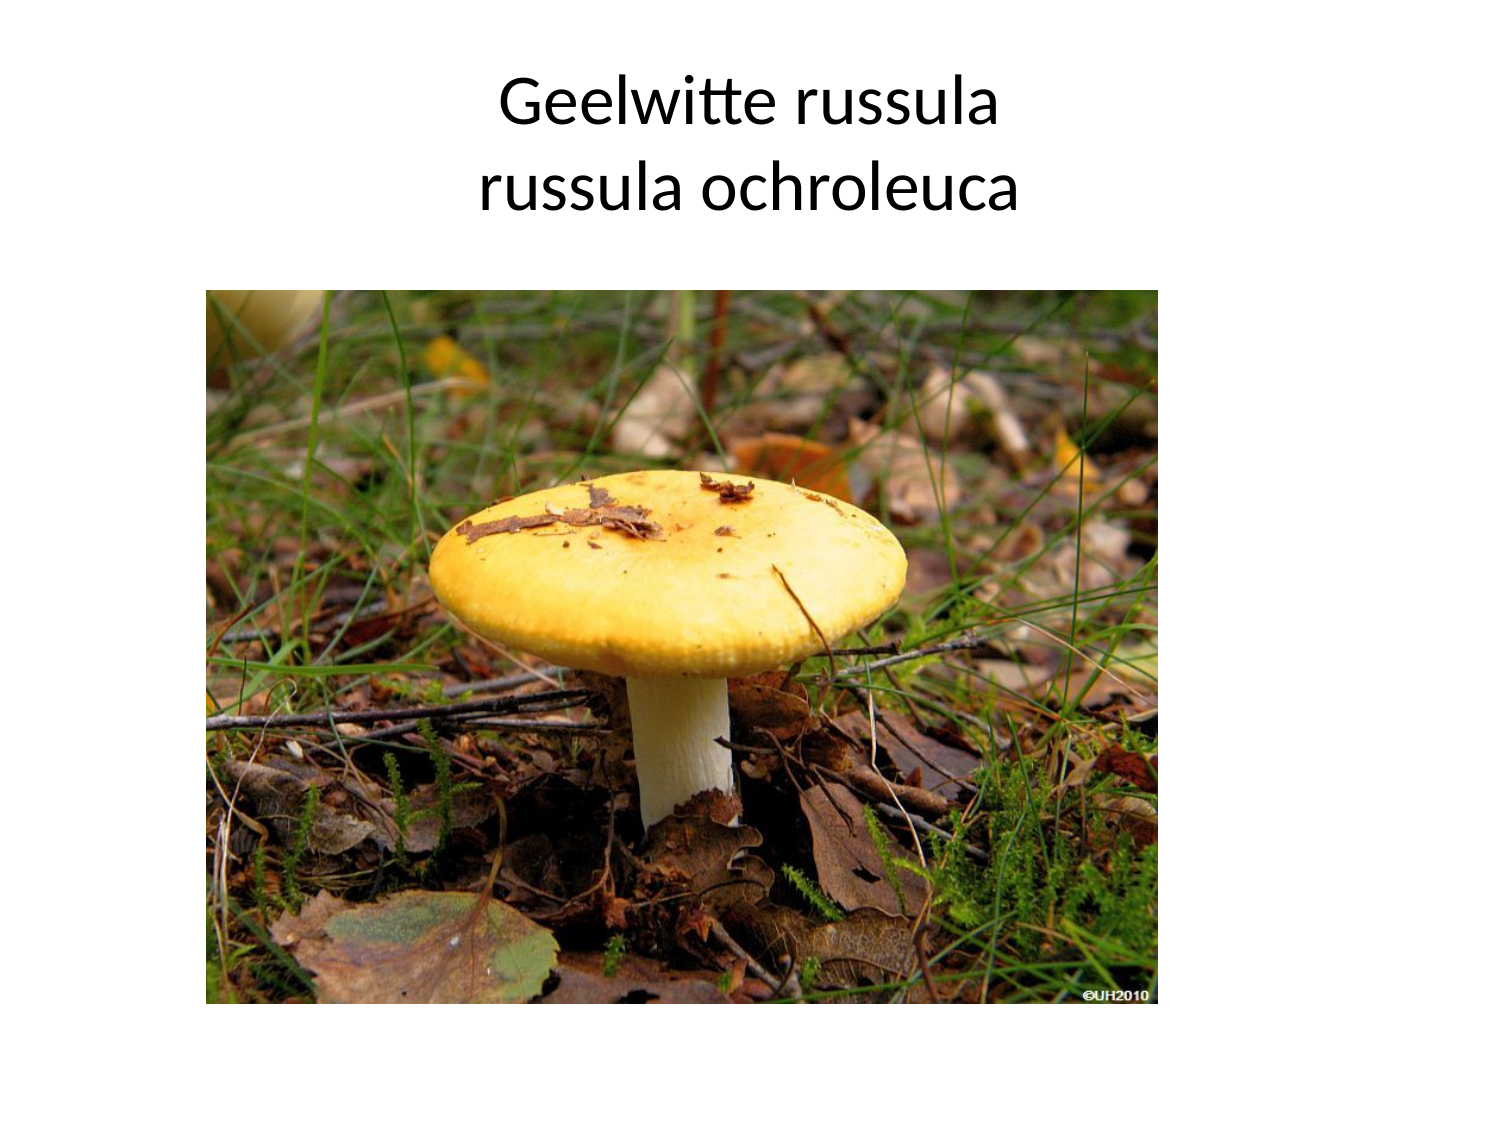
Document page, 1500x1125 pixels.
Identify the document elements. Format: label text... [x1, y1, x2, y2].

title Geelwitte russula russula ochroleuca [75, 45, 1425, 233]
picture [206, 290, 1158, 1005]
